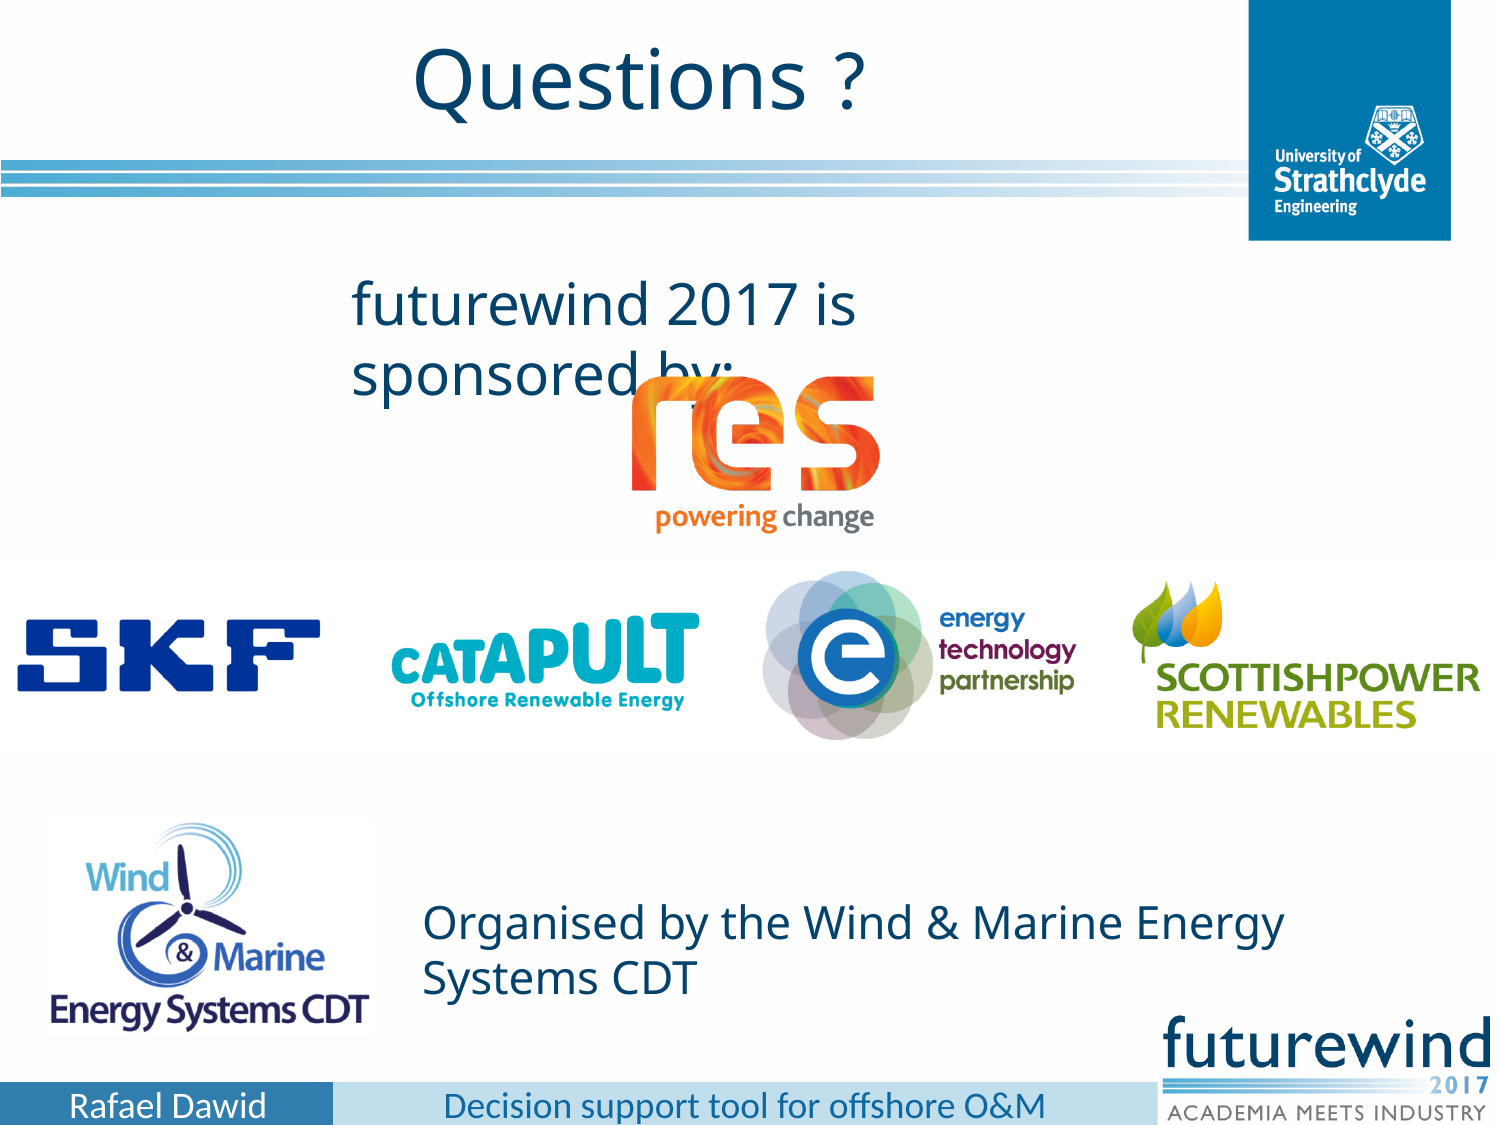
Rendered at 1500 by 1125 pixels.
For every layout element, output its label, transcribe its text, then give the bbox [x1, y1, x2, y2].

picture [1357, 174, 1368, 191]
picture [1276, 200, 1286, 212]
picture [1371, 106, 1417, 154]
picture [1407, 133, 1417, 144]
picture [1349, 205, 1356, 215]
picture [1296, 150, 1300, 161]
text_box Questions ? [369, 19, 912, 138]
picture [1371, 169, 1377, 191]
picture [1293, 171, 1302, 191]
picture [1341, 204, 1346, 212]
picture [1308, 153, 1319, 161]
picture [1349, 149, 1360, 161]
text_box Organised by the Wind & Marine Energy Systems CDT [407, 886, 1483, 1005]
picture [1371, 132, 1382, 140]
picture [1277, 150, 1284, 161]
picture [1287, 153, 1293, 161]
picture [1314, 174, 1327, 191]
picture [0, 0, 1500, 1125]
picture [1329, 150, 1339, 161]
picture [1275, 167, 1291, 191]
picture [1293, 204, 1299, 213]
picture [1304, 174, 1313, 191]
picture [1412, 174, 1425, 191]
picture [1306, 203, 1334, 212]
text_box futurewind 2017 is sponsored by: [336, 259, 1164, 378]
picture [1379, 174, 1393, 199]
picture [1341, 169, 1354, 191]
picture [1390, 146, 1400, 157]
picture [1329, 171, 1338, 191]
picture [1395, 169, 1408, 191]
